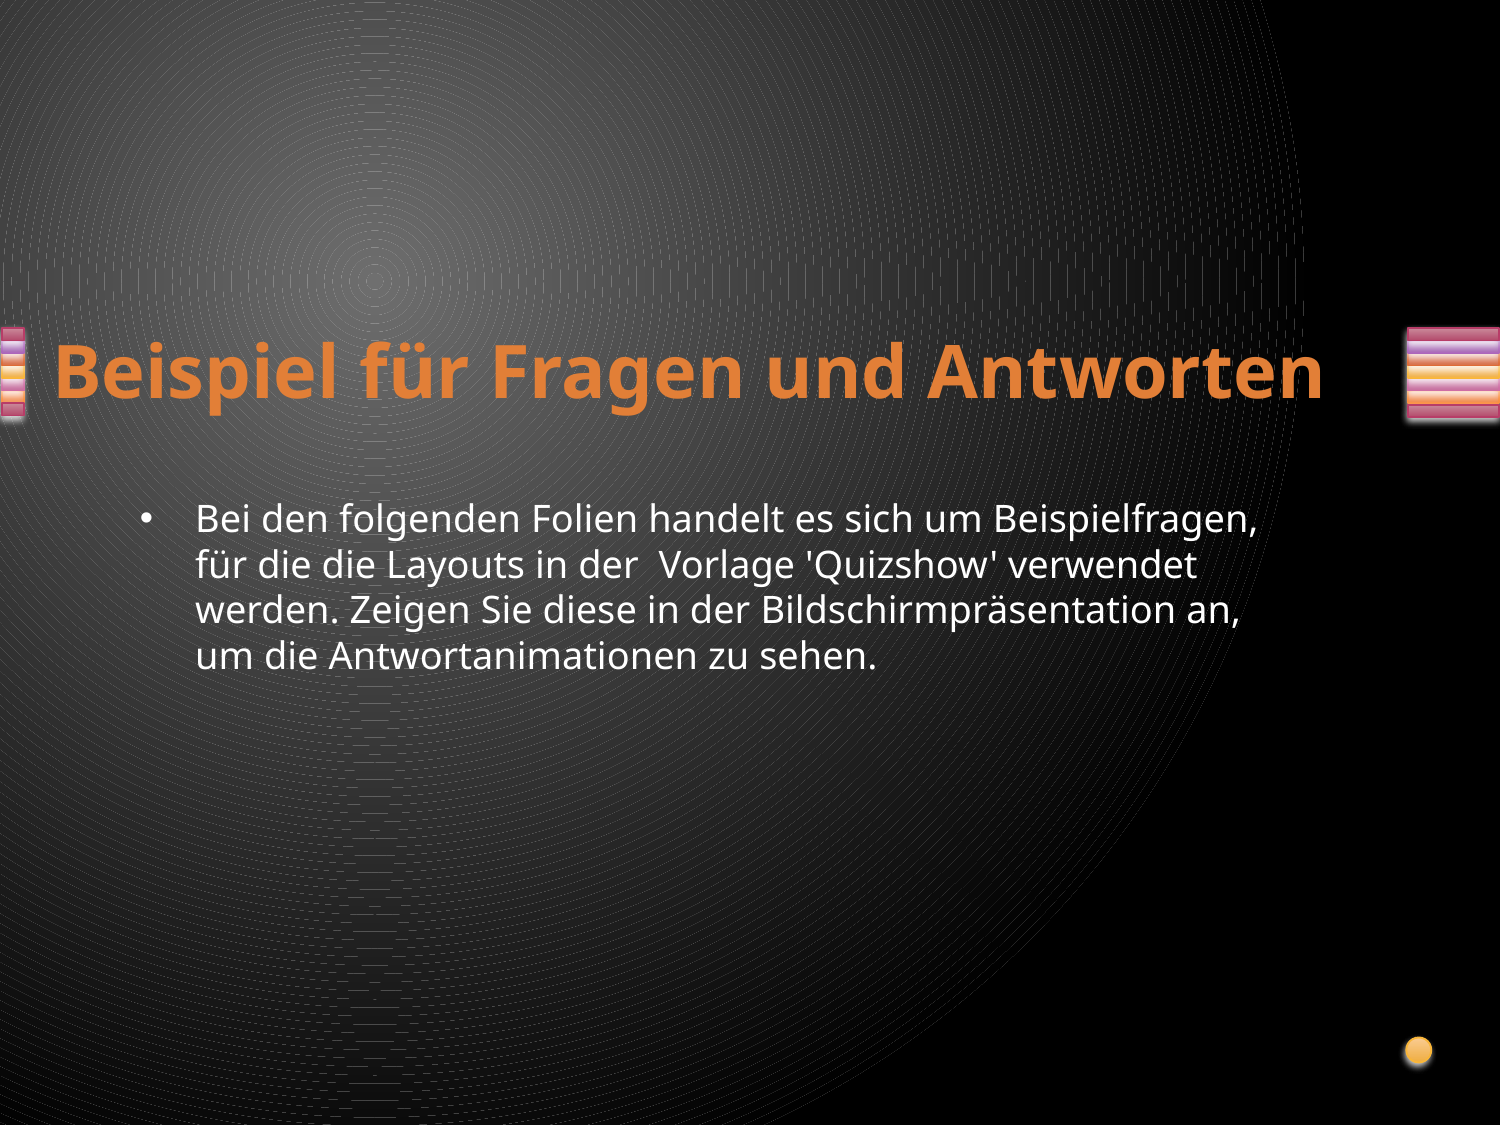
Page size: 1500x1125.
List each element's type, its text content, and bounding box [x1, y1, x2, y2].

text_box Bei den folgenden Folien handelt es sich um Beispielfragen, für die die Layouts in der Vorlage 'Quizshow' verwendet werden. Zeigen Sie diese in der Bildschirmpräsentation an, um die Antwortanimationen zu sehen. [125, 487, 1288, 700]
title Beispiel für Fragen und Antworten [37, 275, 1388, 463]
